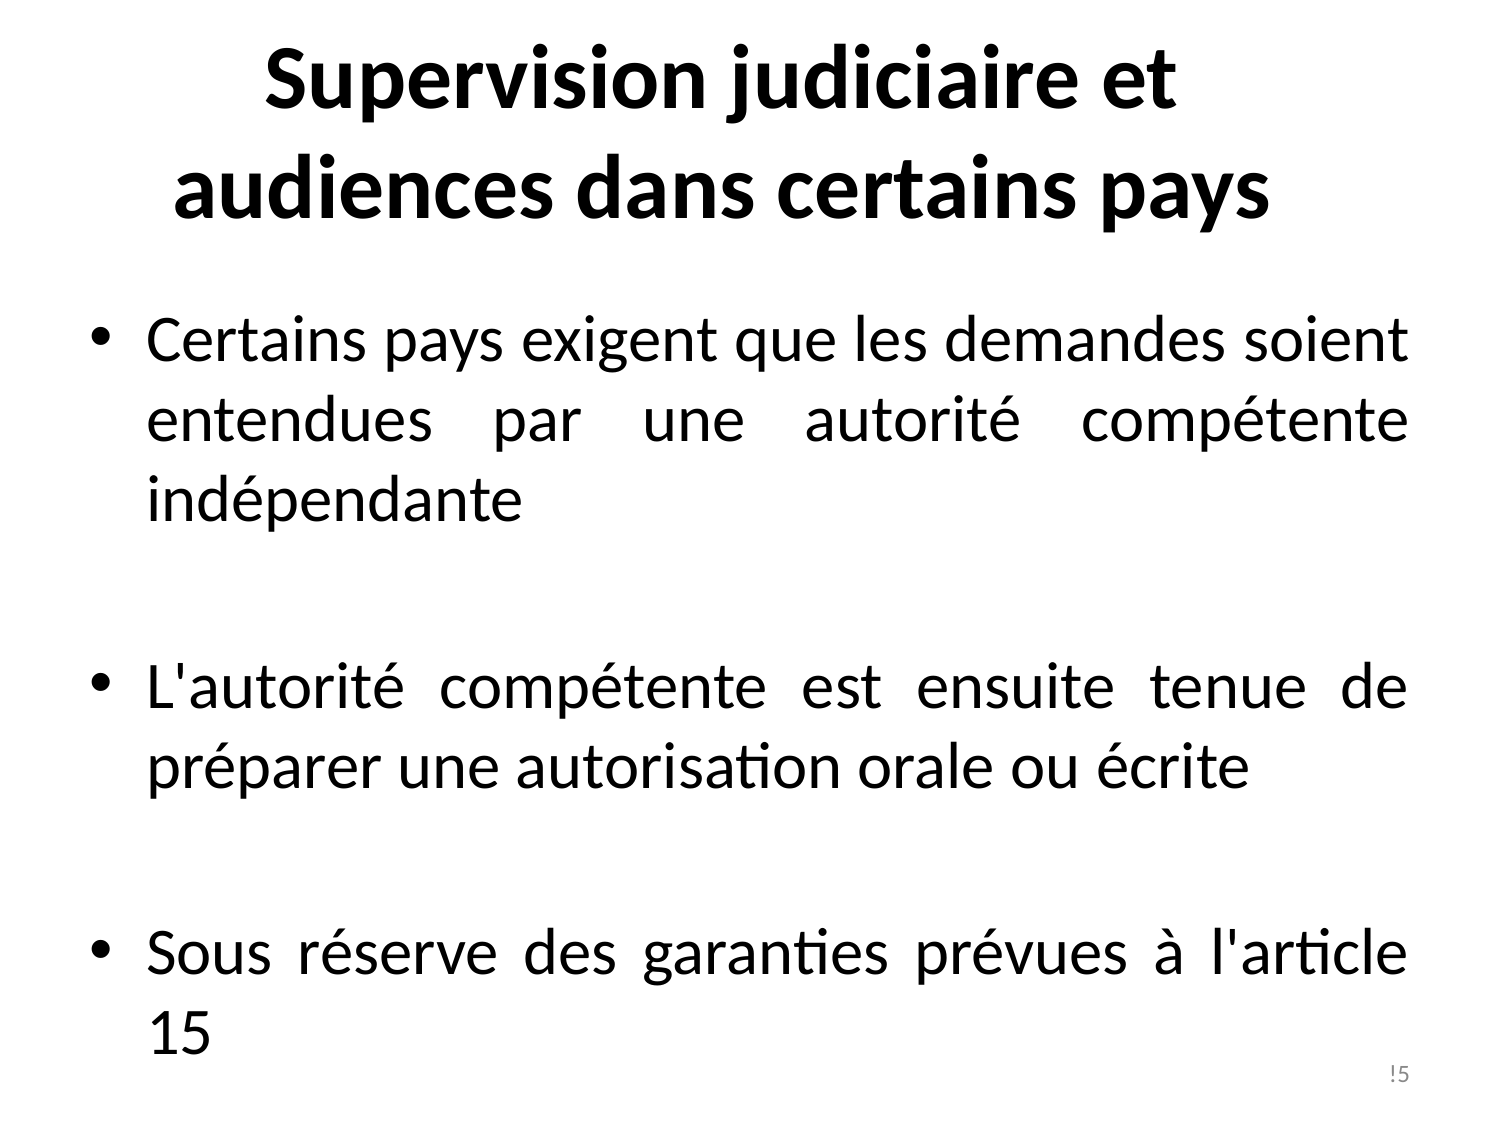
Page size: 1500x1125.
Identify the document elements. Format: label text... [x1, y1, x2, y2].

text_box Certains pays exigent que les demandes soient entendues par une autorité compétente indépendante L'autorité compétente est ensuite tenue de préparer une autorisation orale ou écrite Sous réserve des garanties prévues à l'article 15 [74, 287, 1425, 956]
title Supervision judiciaire et audiences dans certains pays [57, 33, 1408, 221]
slide_number !5 [1074, 1042, 1425, 1103]
